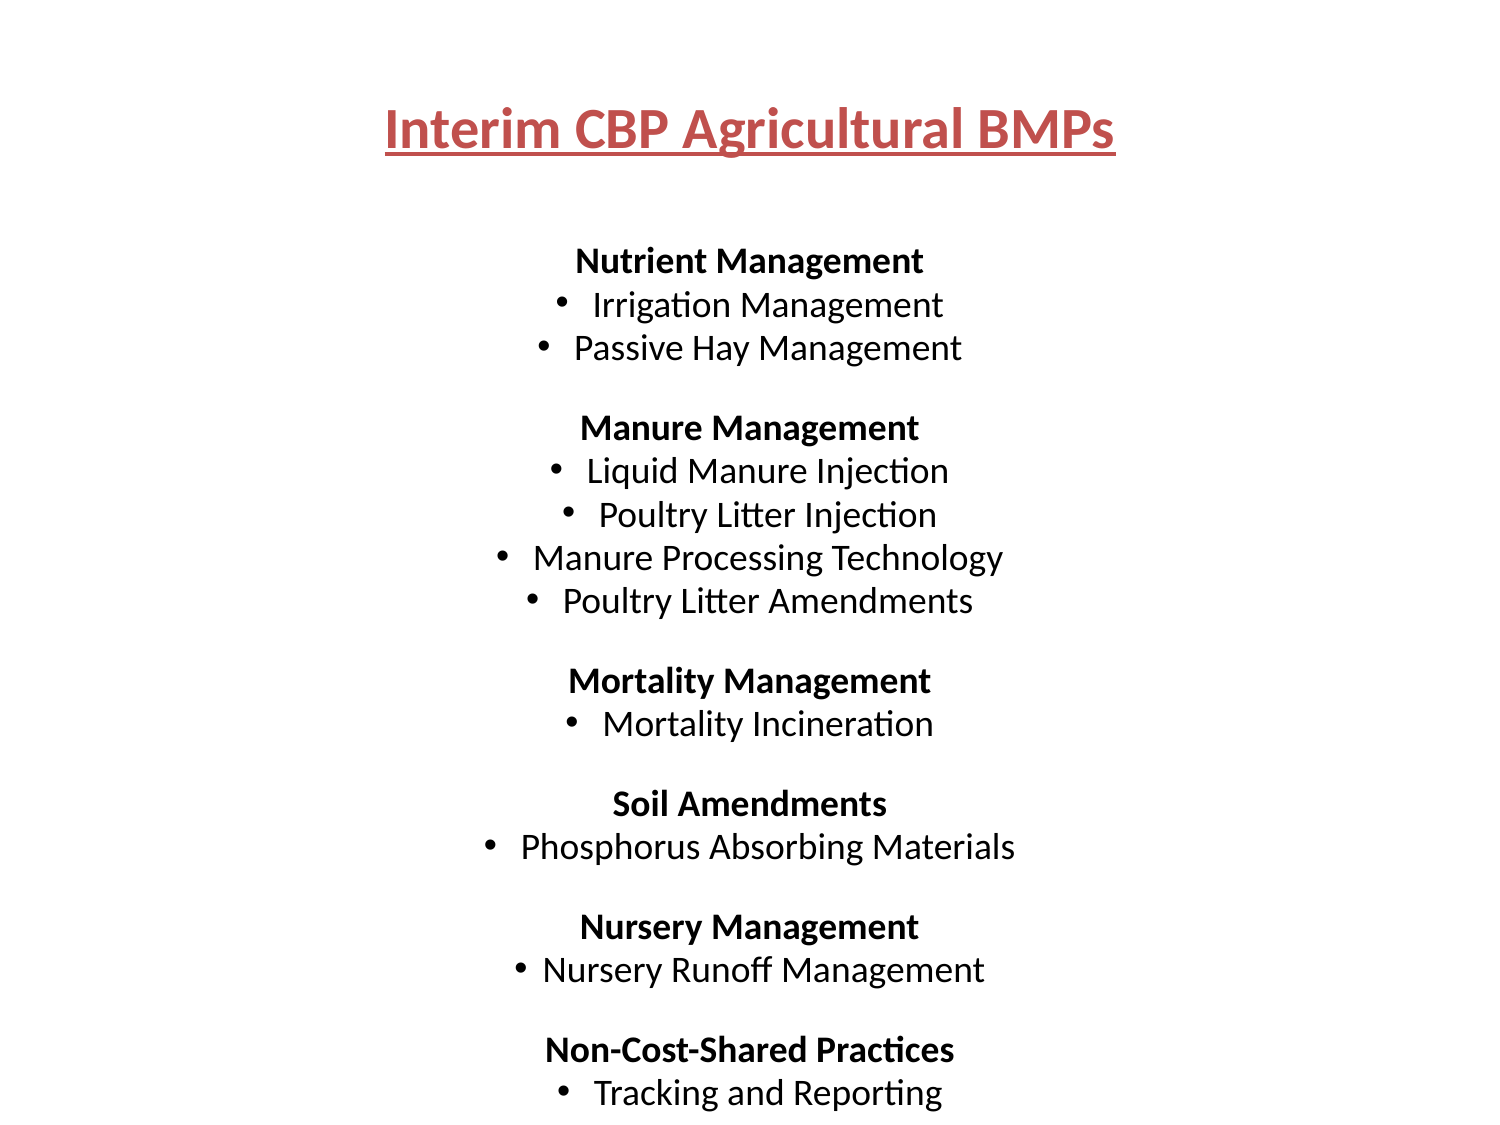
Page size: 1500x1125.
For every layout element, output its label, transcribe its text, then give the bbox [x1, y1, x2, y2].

title Interim CBP Agricultural BMPs [0, 50, 1500, 200]
subtitle Nutrient Management Irrigation Management Passive Hay Management Manure Management Liquid Manure Injection Poultry Litter Injection Manure Processing Technology Poultry Litter Amendments Mortality Management Mortality Incineration Soil Amendments Phosphorus Absorbing Materials Nursery Management Nursery Runoff Management Non-Cost-Shared Practices Tracking and Reporting [0, 237, 1500, 1125]
